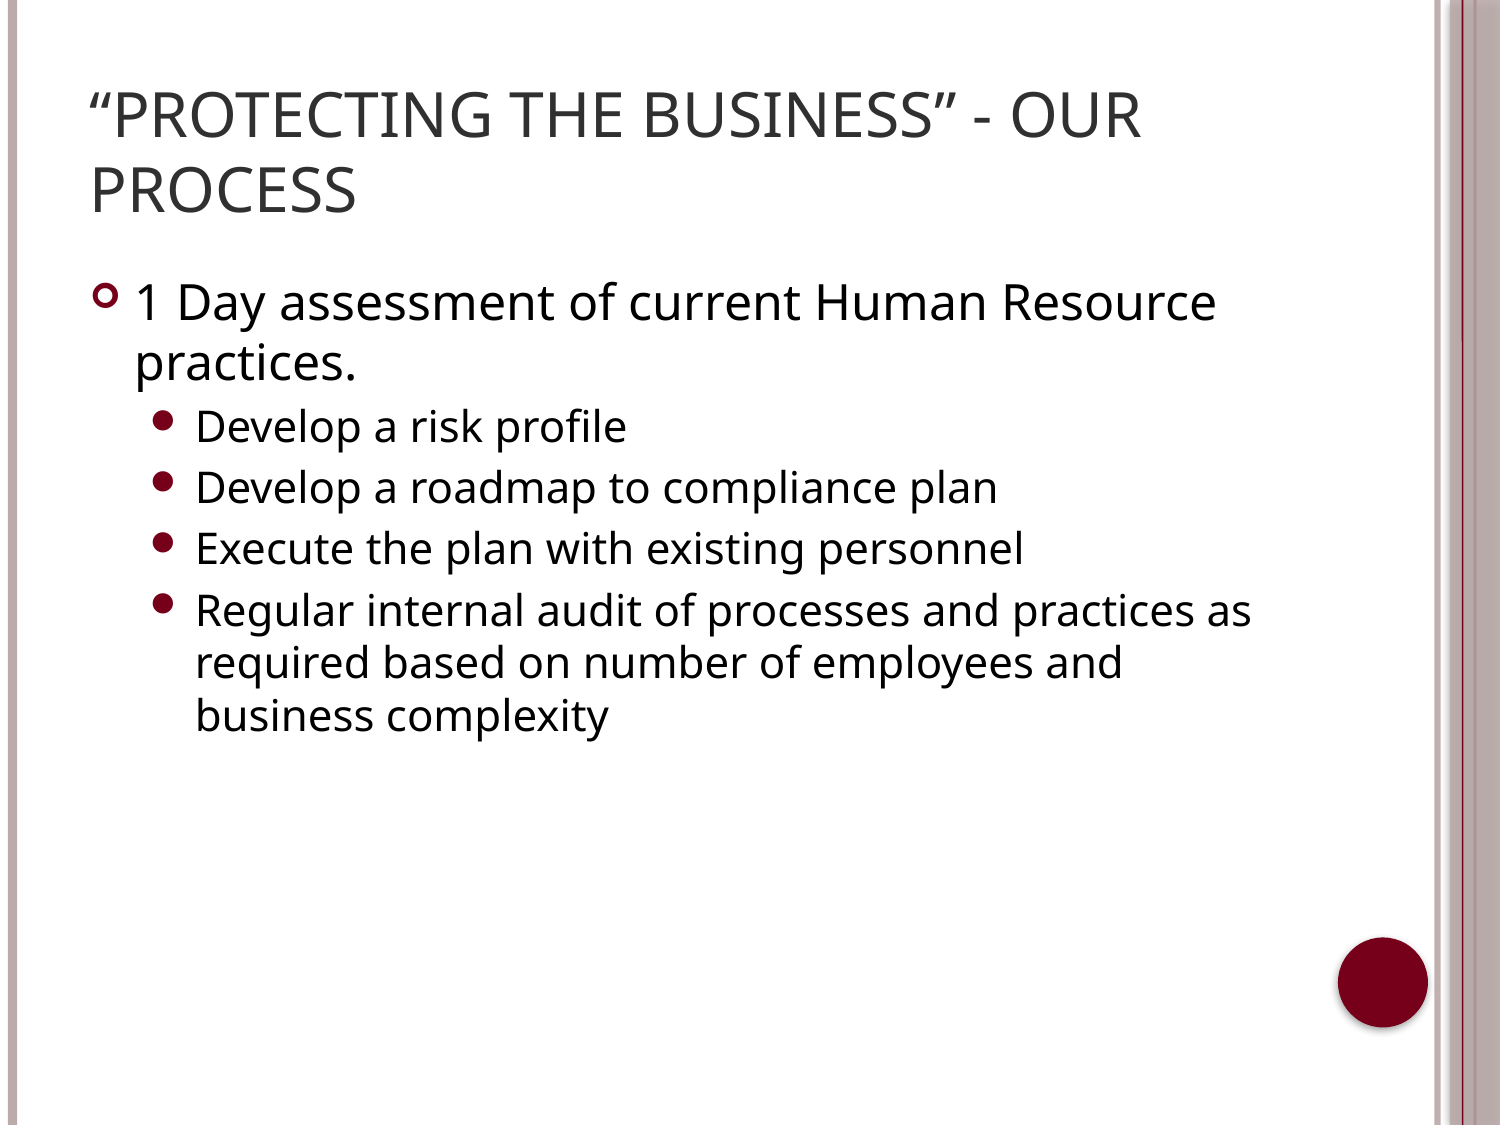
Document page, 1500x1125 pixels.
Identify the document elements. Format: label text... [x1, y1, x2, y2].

list 1 Day assessment of current Human Resource practices. Develop a risk profile Develop a roadmap to compliance plan Execute the plan with existing personnel Regular internal audit of processes and practices as required based on number of employees and business complexity [75, 262, 1300, 1062]
title “Protecting The Business” - Our Process [75, 45, 1300, 233]
